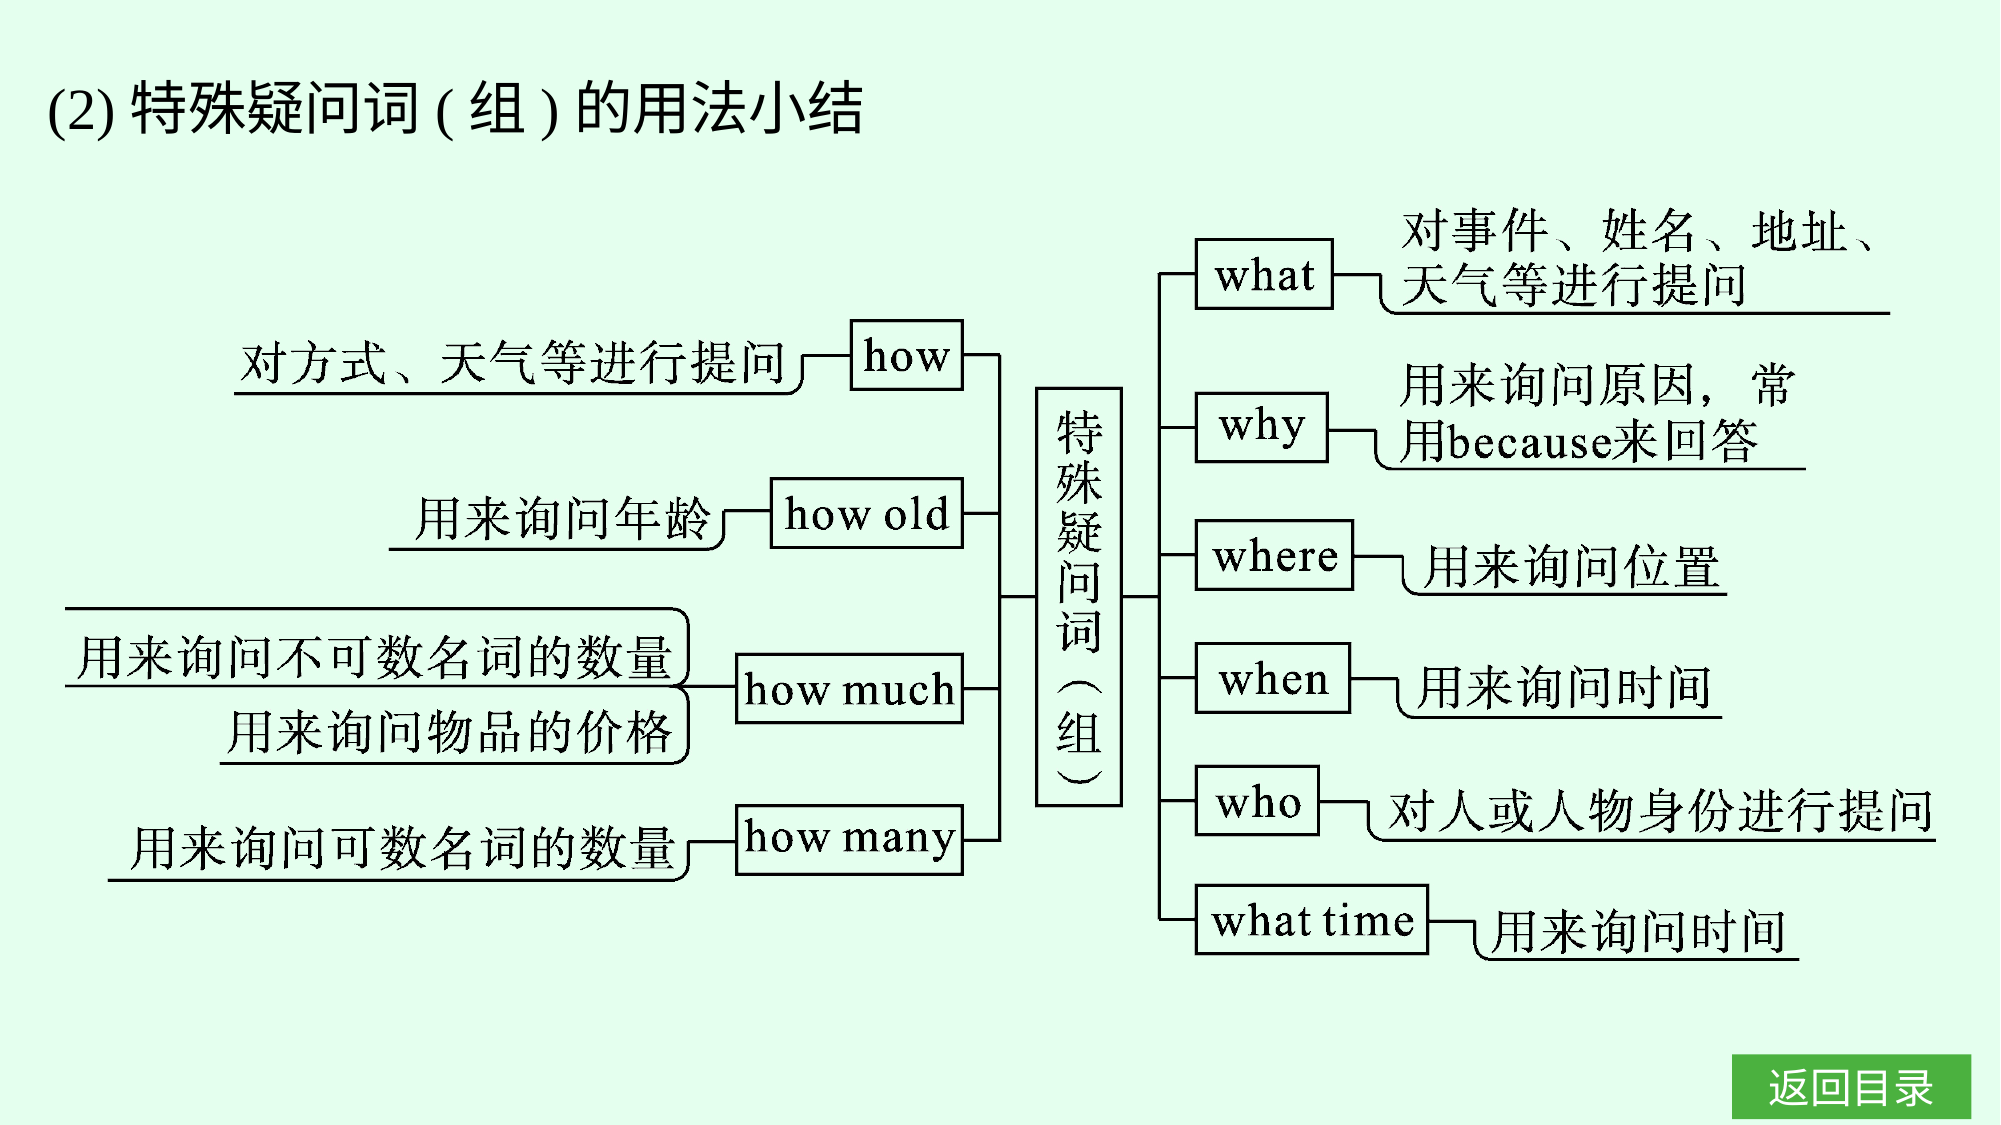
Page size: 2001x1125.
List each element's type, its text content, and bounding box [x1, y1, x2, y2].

picture [62, 205, 1938, 962]
text_box (2)特殊疑问词(组)的用法小结 [32, 43, 894, 149]
